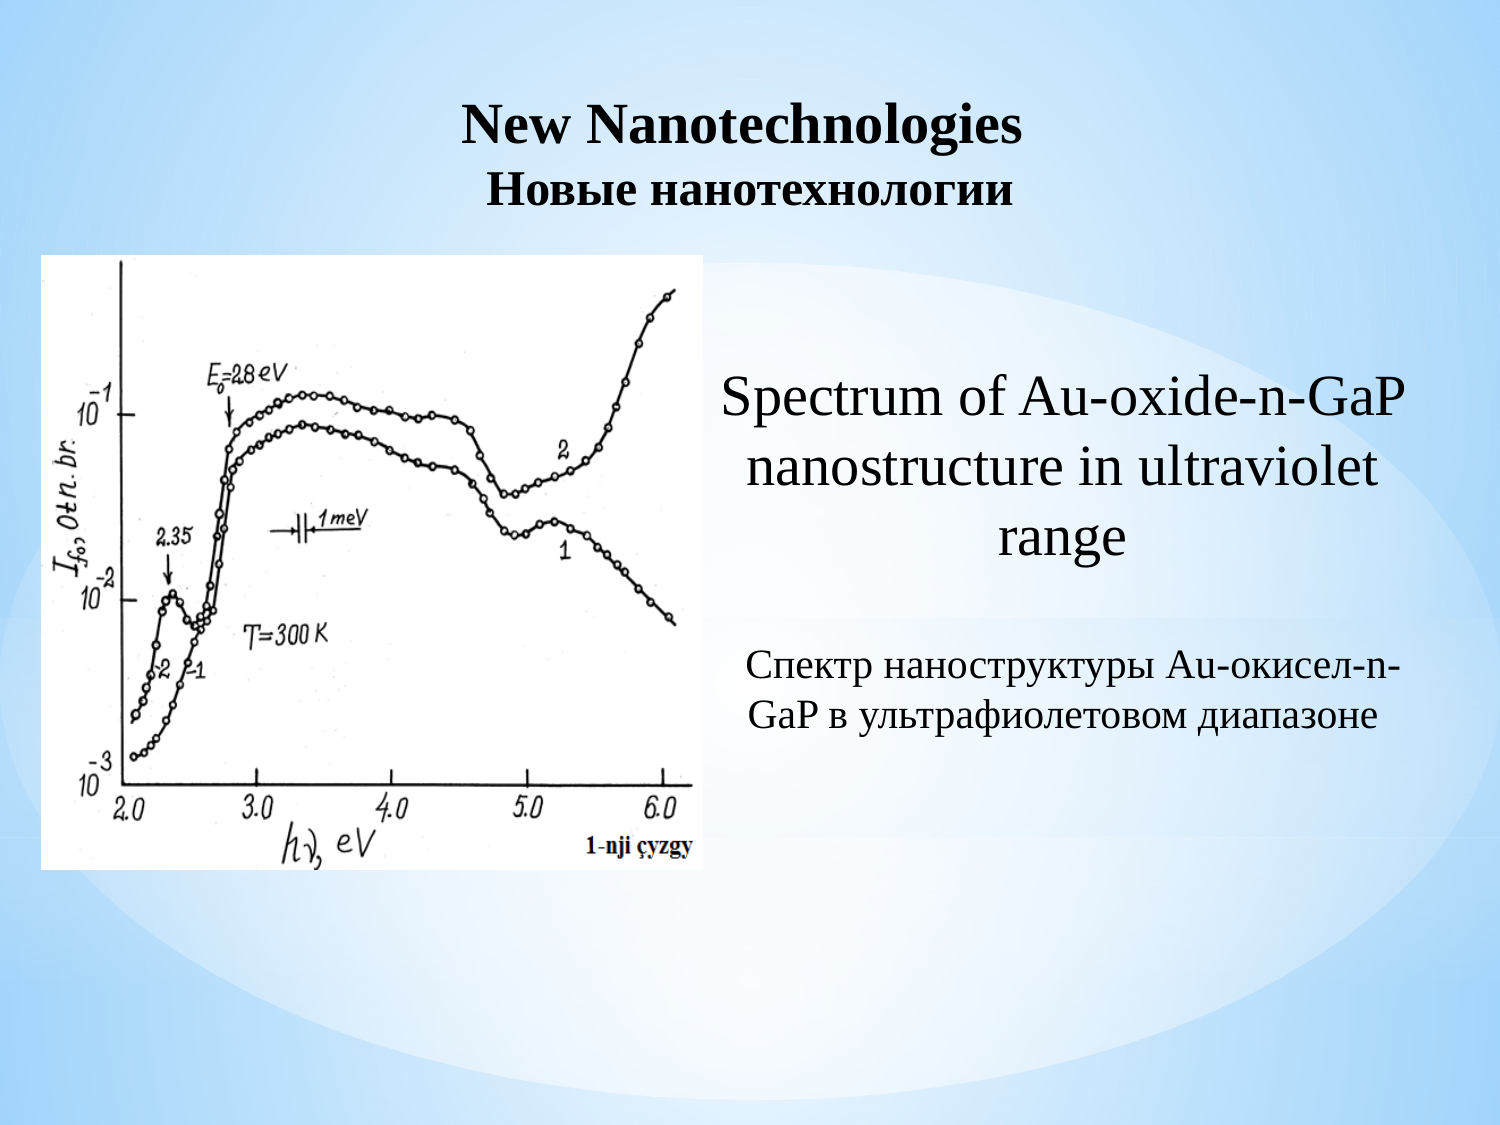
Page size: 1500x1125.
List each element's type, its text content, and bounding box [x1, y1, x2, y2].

text_box New Nanotechnologies Новые нанотехнологии [112, 78, 1388, 223]
picture [41, 255, 703, 870]
text_box Spectrum of Au-oxide-n-GaP nanostructure in ultraviolet range Спектр наноструктуры Au-окисел-n-GaP в ультрафиолетовом диапазоне [710, 349, 1424, 745]
